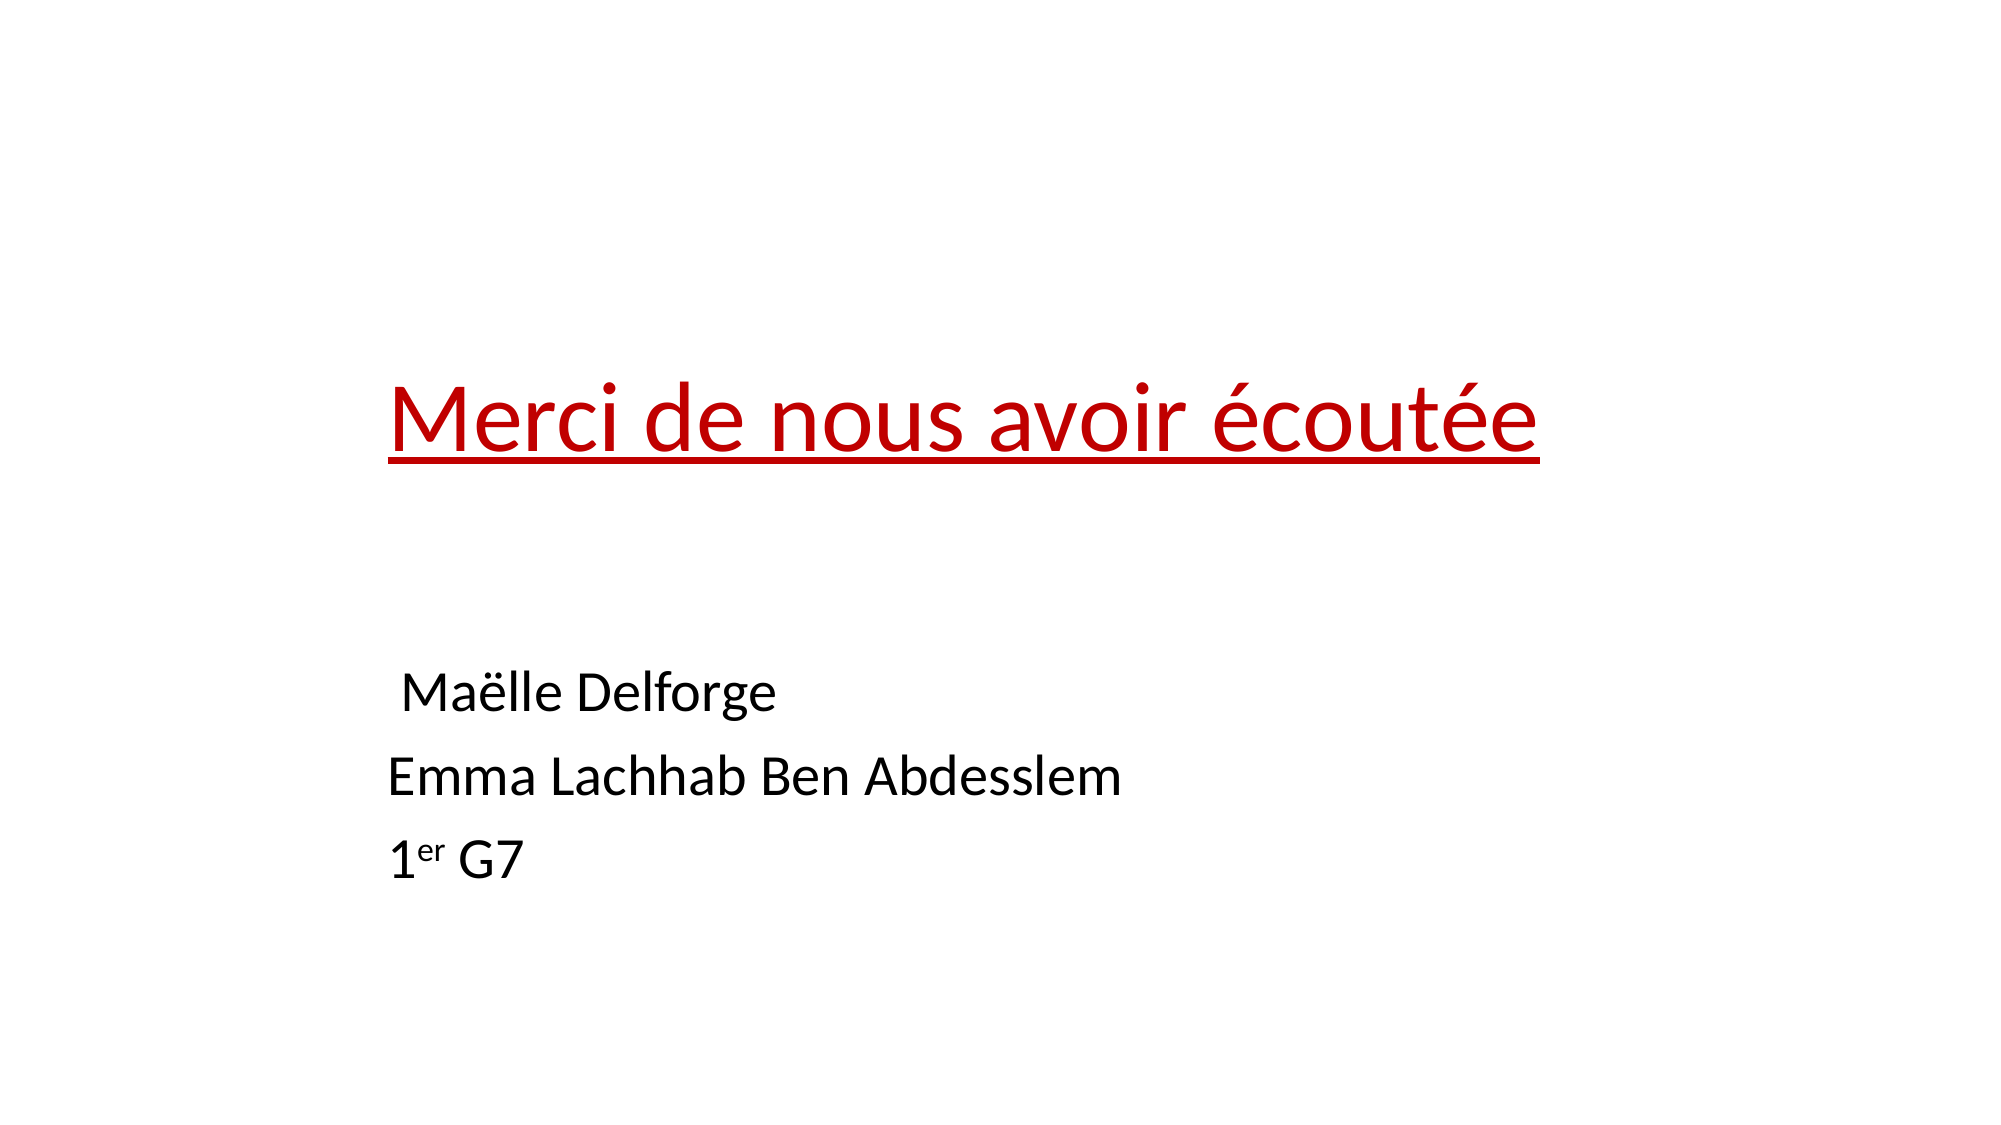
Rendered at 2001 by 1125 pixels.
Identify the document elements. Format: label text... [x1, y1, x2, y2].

list Merci de nous avoir écoutée Maëlle Delforge Emma Lachhab Ben Abdesslem 1er G7 [372, 357, 2000, 1125]
